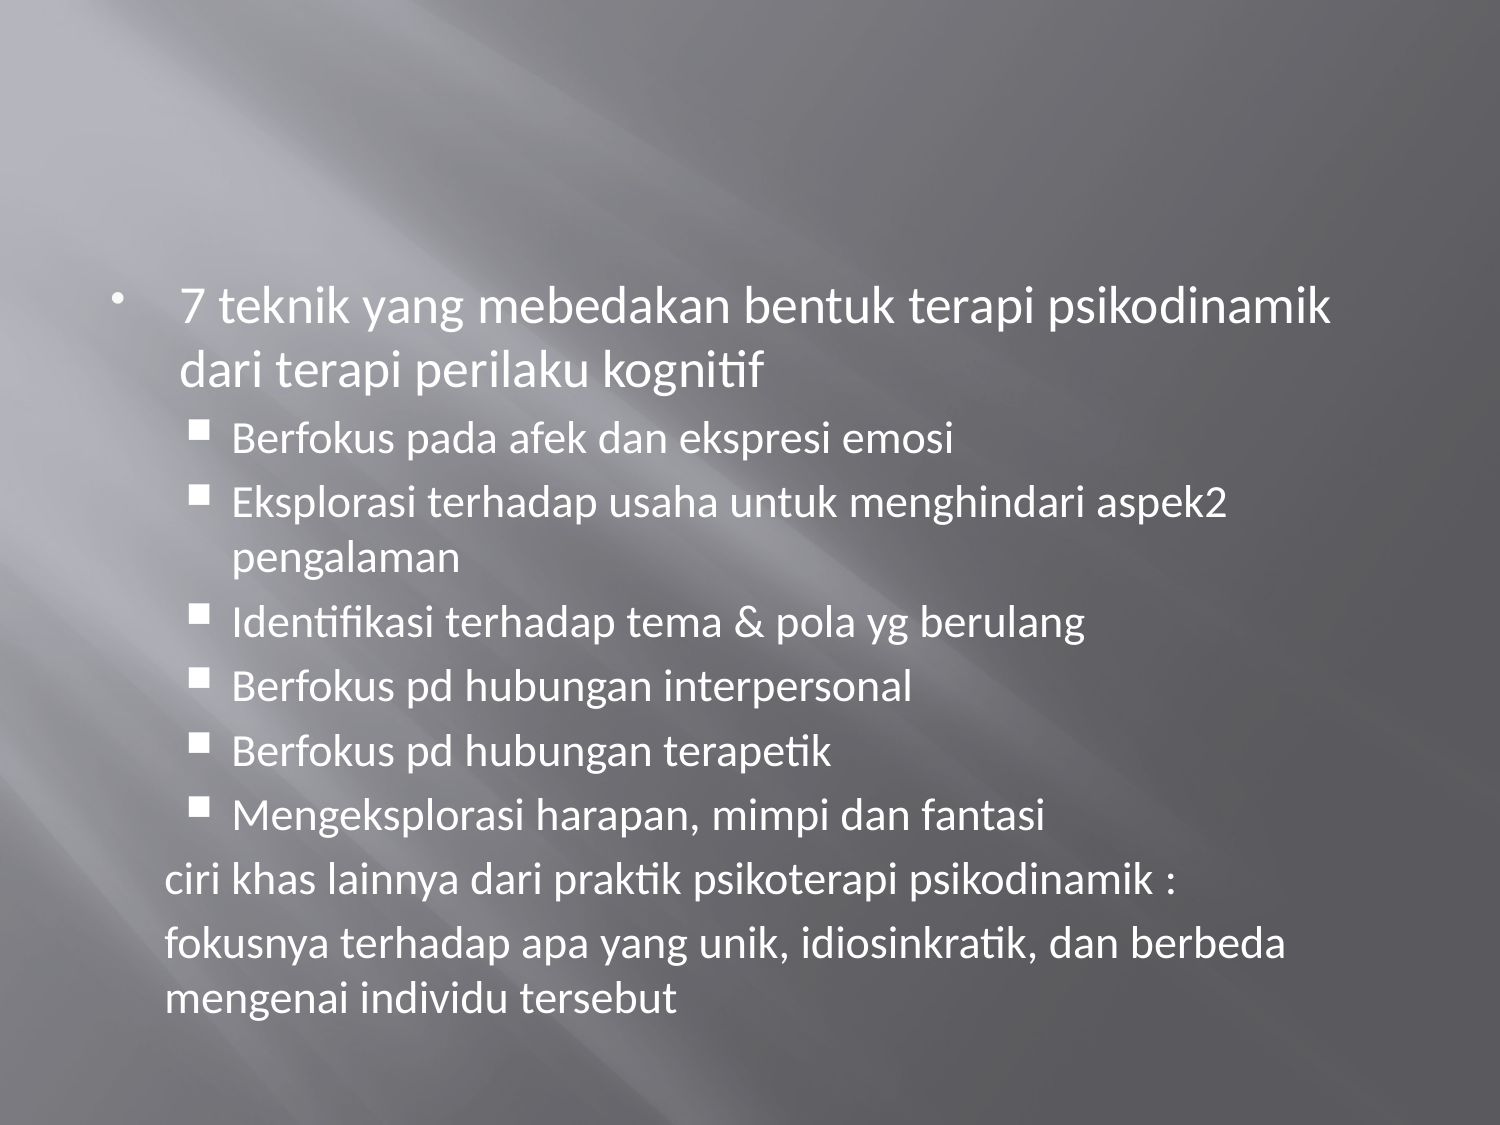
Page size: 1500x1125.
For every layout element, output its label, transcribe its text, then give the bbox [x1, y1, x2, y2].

list 7 teknik yang mebedakan bentuk terapi psikodinamik dari terapi perilaku kognitif Berfokus pada afek dan ekspresi emosi Eksplorasi terhadap usaha untuk menghindari aspek2 pengalaman Identifikasi terhadap tema & pola yg berulang Berfokus pd hubungan interpersonal Berfokus pd hubungan terapetik Mengeksplorasi harapan, mimpi dan fantasi ciri khas lainnya dari praktik psikoterapi psikodinamik : fokusnya terhadap apa yang unik, idiosinkratik, dan berbeda mengenai individu tersebut [75, 262, 1425, 1035]
